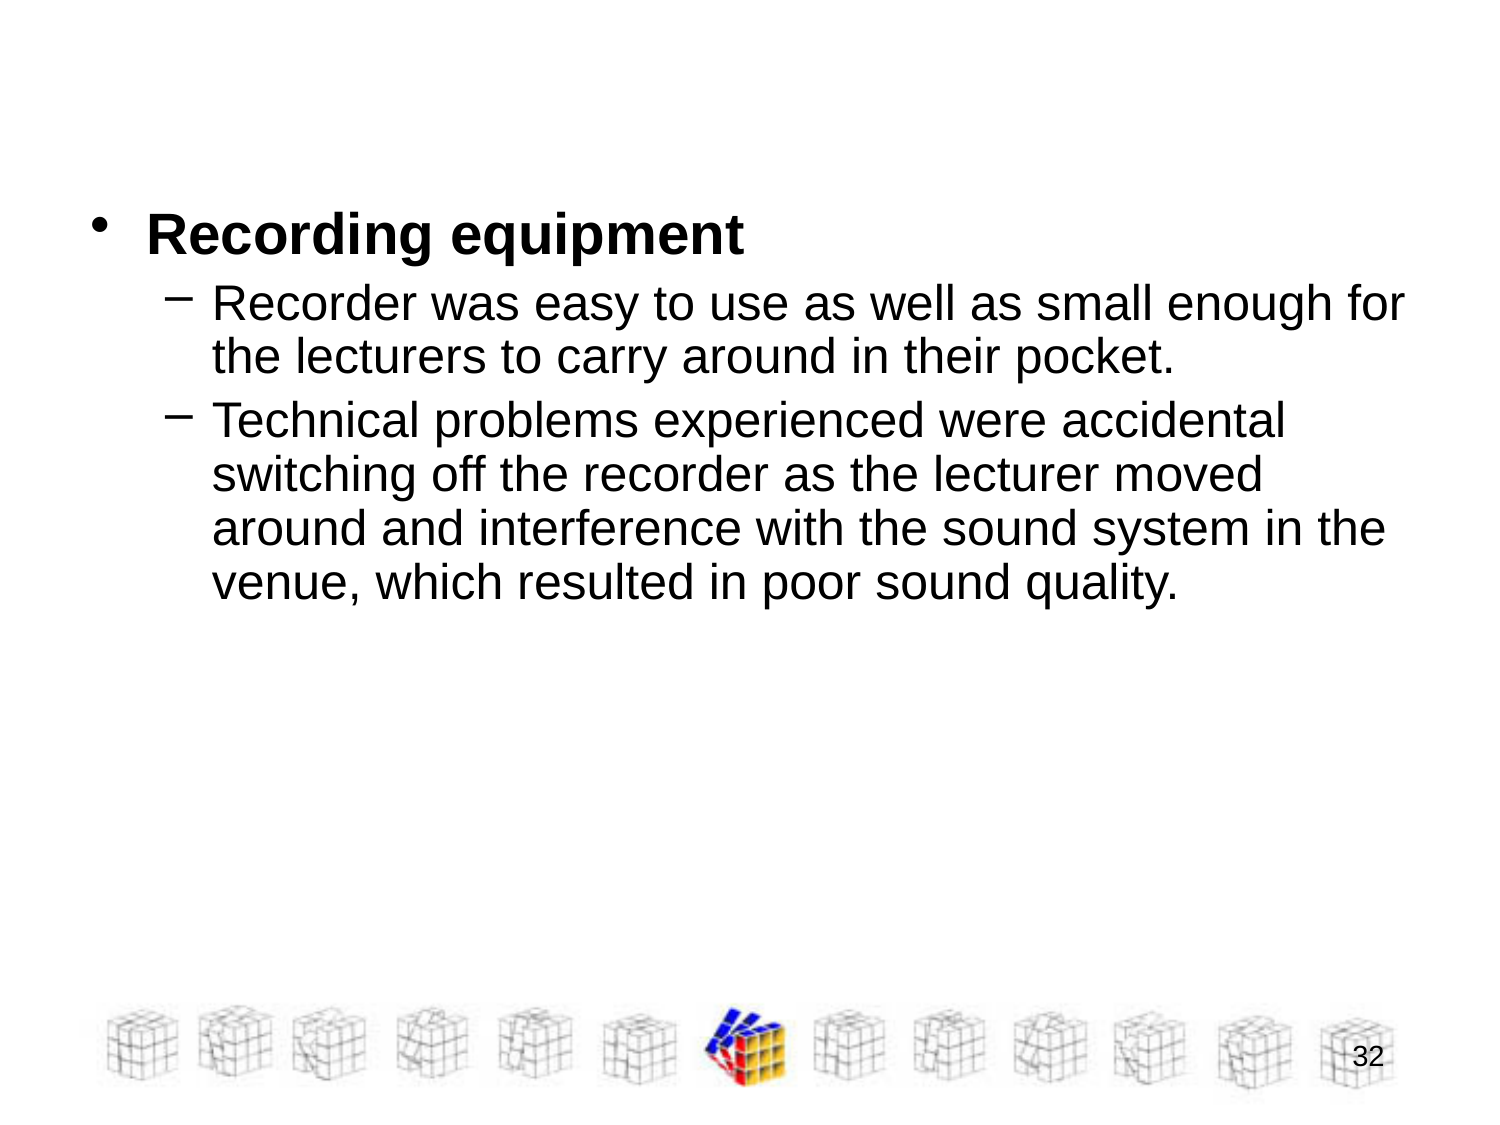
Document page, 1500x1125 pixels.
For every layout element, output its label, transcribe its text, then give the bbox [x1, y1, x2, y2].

list Recording equipment Recorder was easy to use as well as small enough for the lecturers to carry around in their pocket. Technical problems experienced were accidental switching off the recorder as the lecturer moved around and interference with the sound system in the venue, which resulted in poor sound quality. [74, 196, 1426, 988]
slide_number 32 [1337, 1029, 1500, 1090]
picture [64, 987, 1442, 1125]
